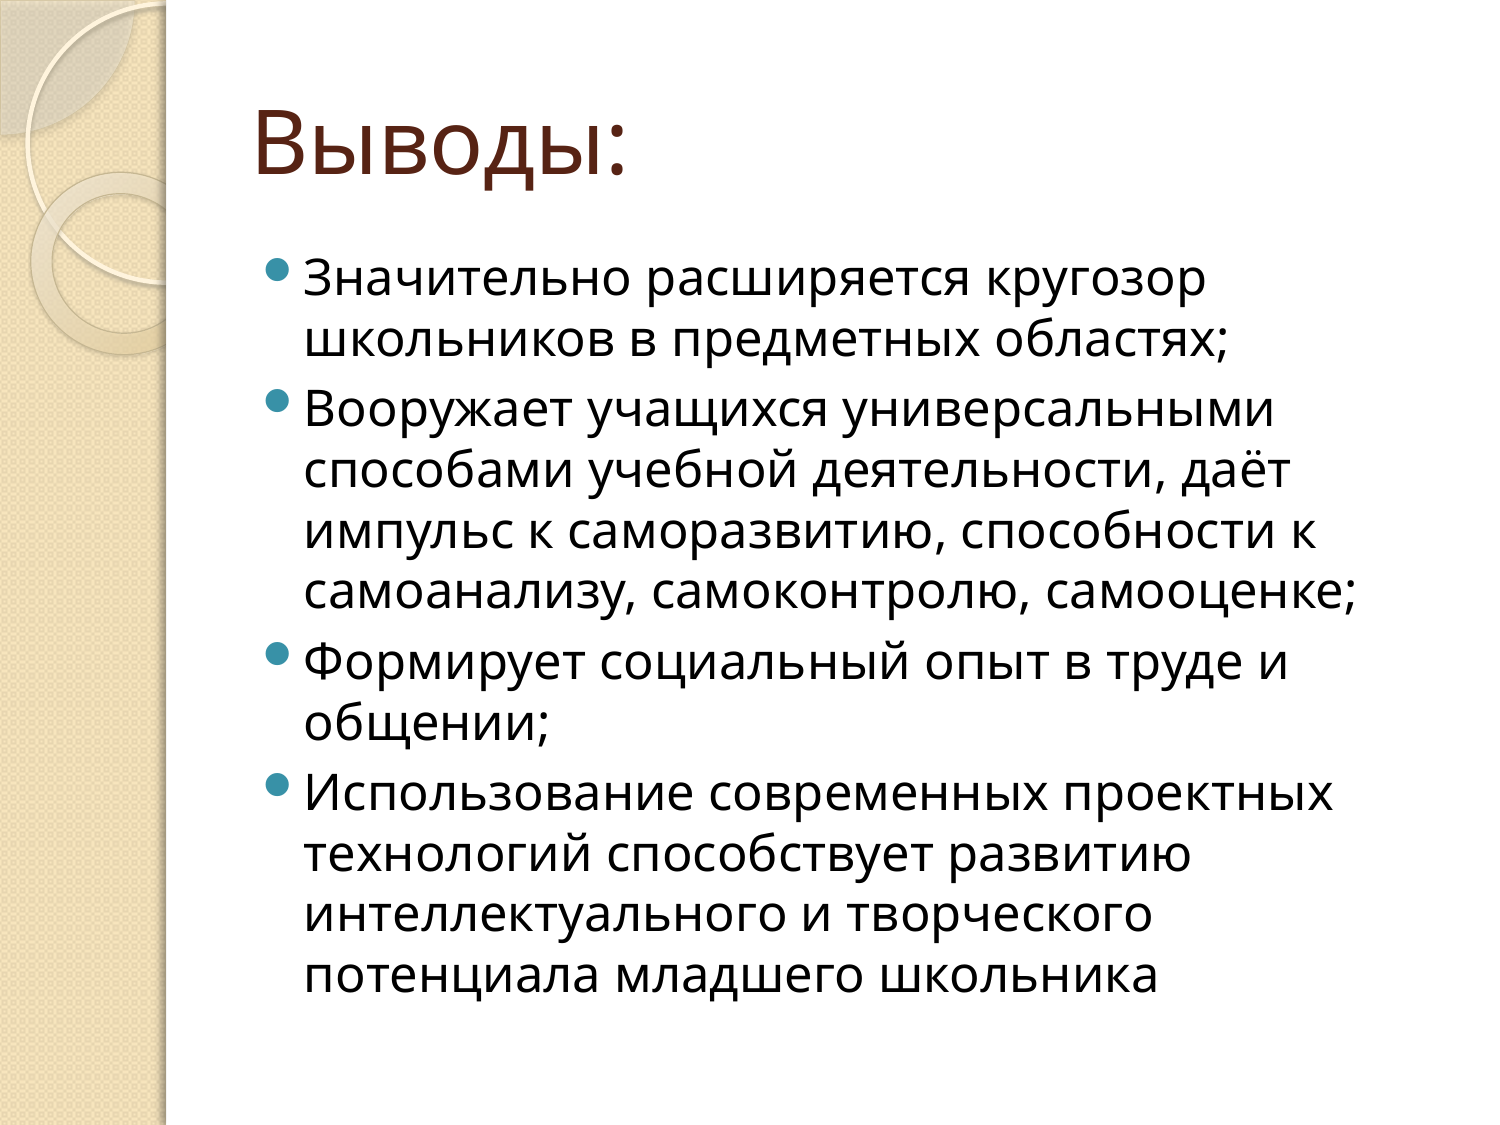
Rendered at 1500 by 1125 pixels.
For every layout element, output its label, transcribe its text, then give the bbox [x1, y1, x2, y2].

title Выводы: [235, 45, 1466, 233]
list Значительно расширяется кругозор школьников в предметных областях; Вооружает учащихся универсальными способами учебной деятельности, даёт импульс к саморазвитию, способности к самоанализу, самоконтролю, самооценке; Формирует социальный опыт в труде и общении; Использование современных проектных технологий способствует развитию интеллектуального и творческого потенциала младшего школьника [235, 237, 1466, 1025]
